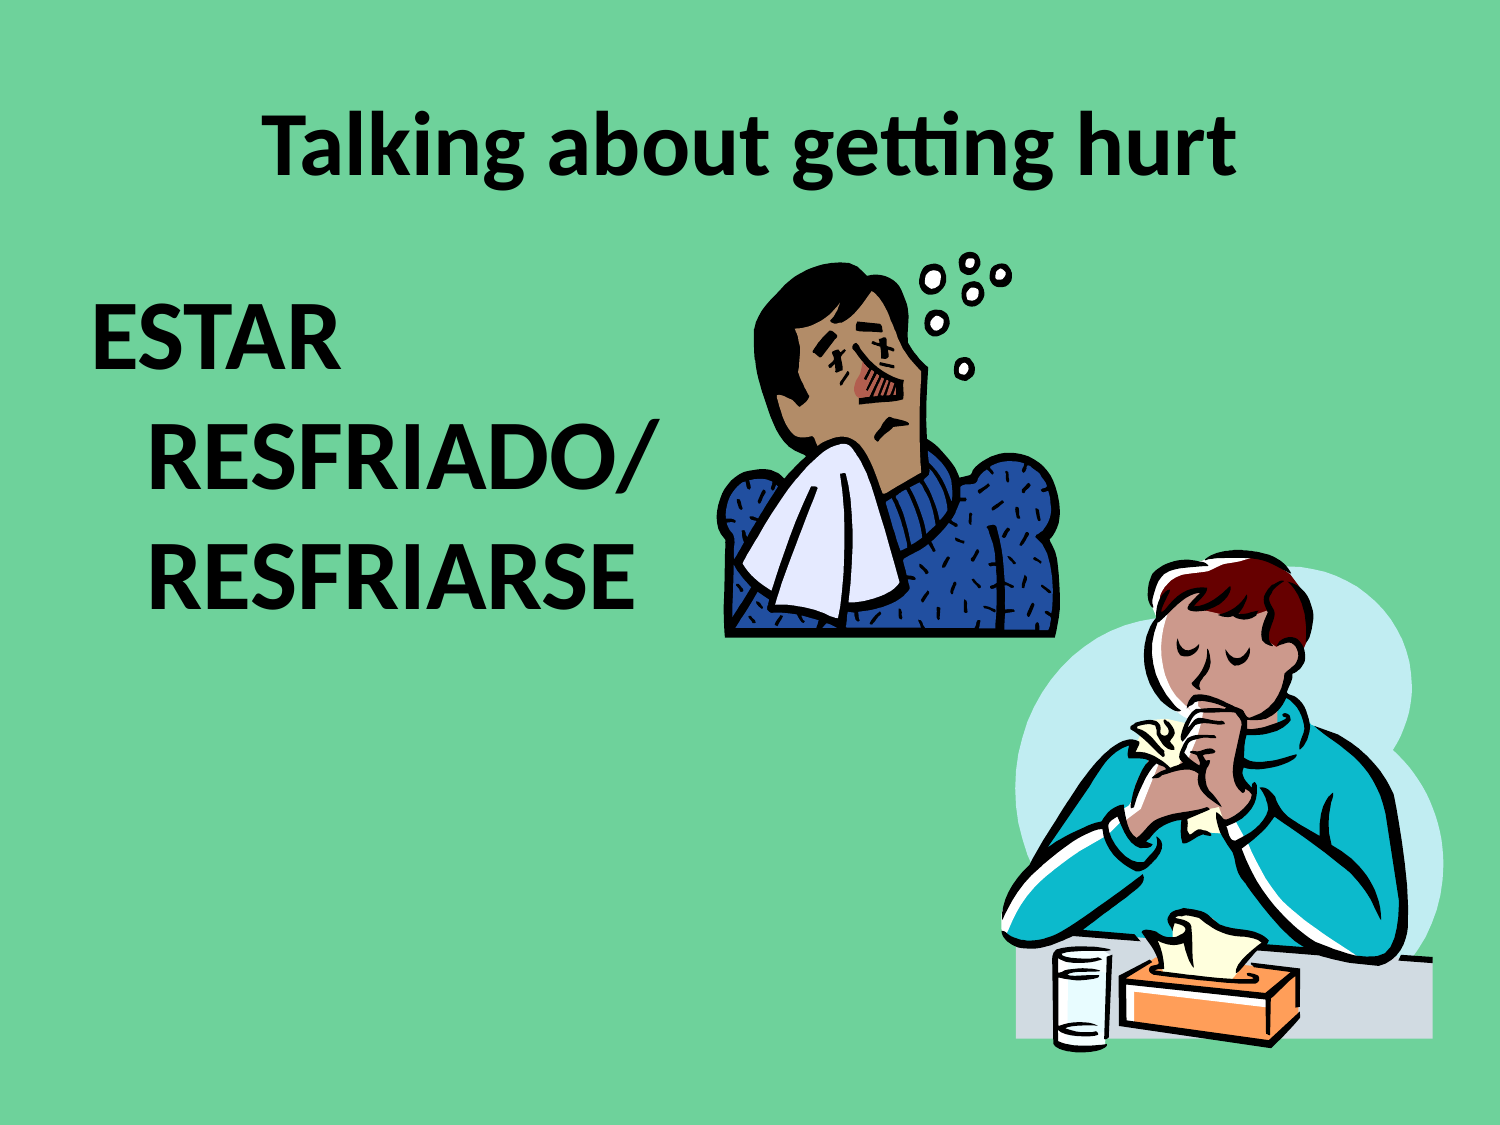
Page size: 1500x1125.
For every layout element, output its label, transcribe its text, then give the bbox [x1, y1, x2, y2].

list ESTAR RESFRIADO/ RESFRIARSE [75, 262, 738, 1005]
picture [712, 249, 1444, 1053]
title Talking about getting hurt [75, 45, 1425, 233]
